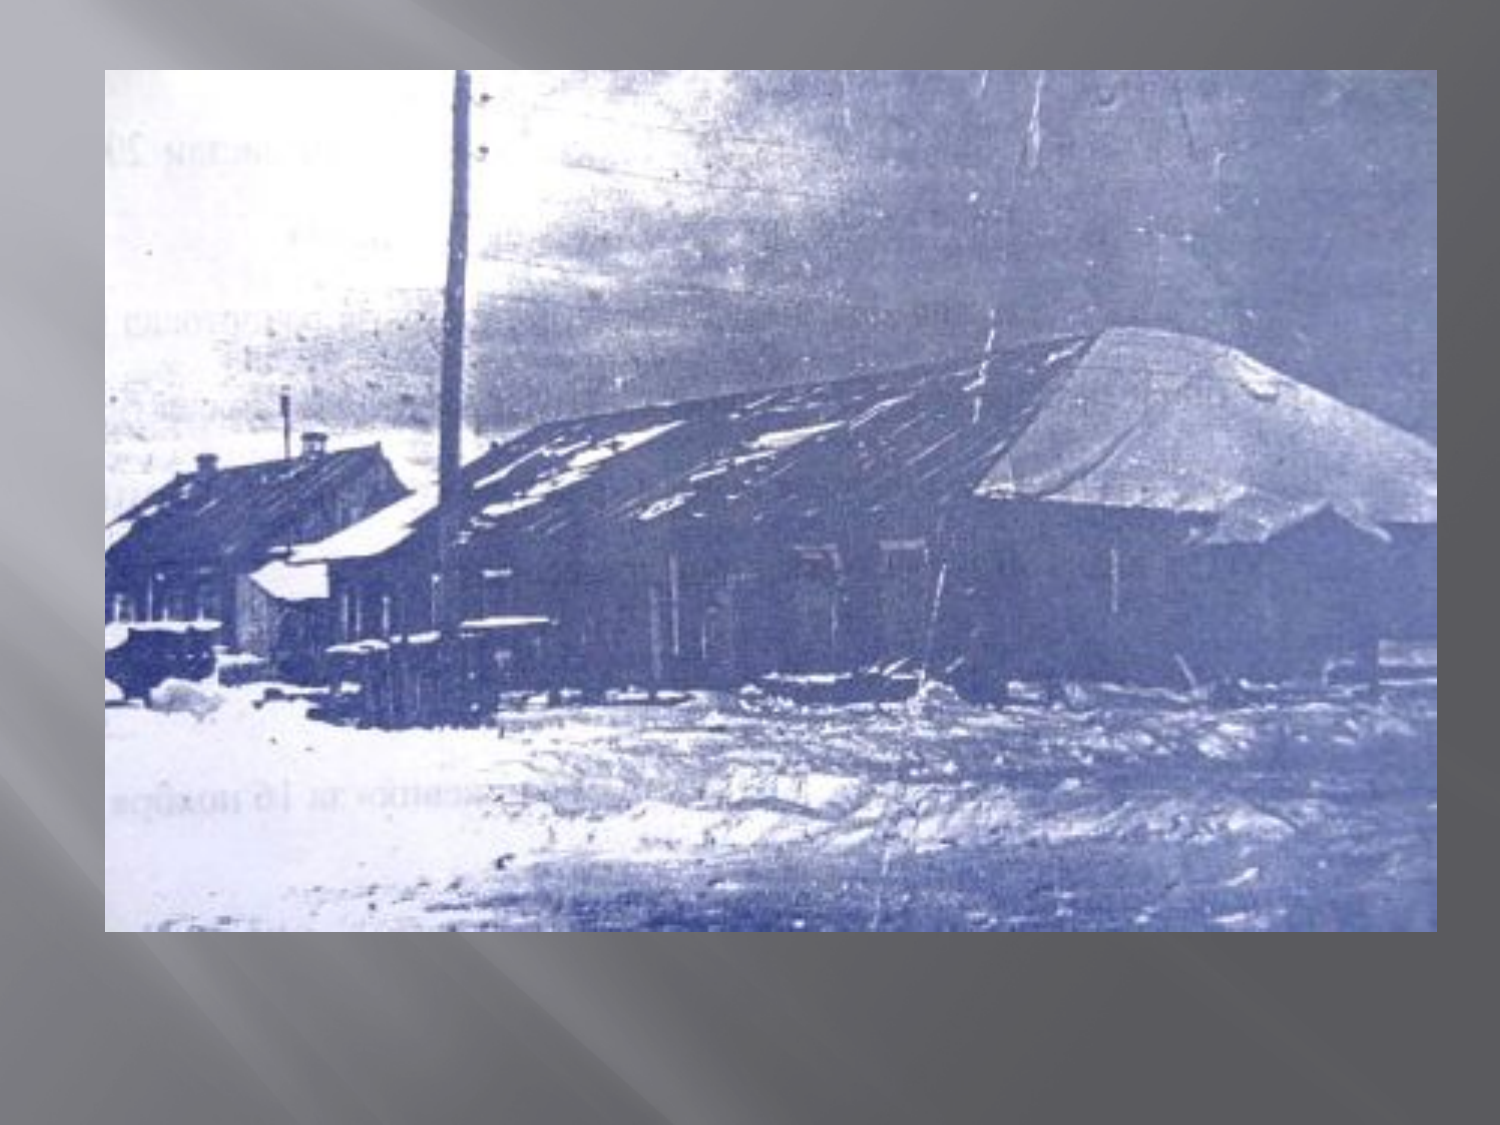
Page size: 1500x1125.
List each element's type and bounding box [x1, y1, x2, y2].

picture [105, 70, 1437, 933]
